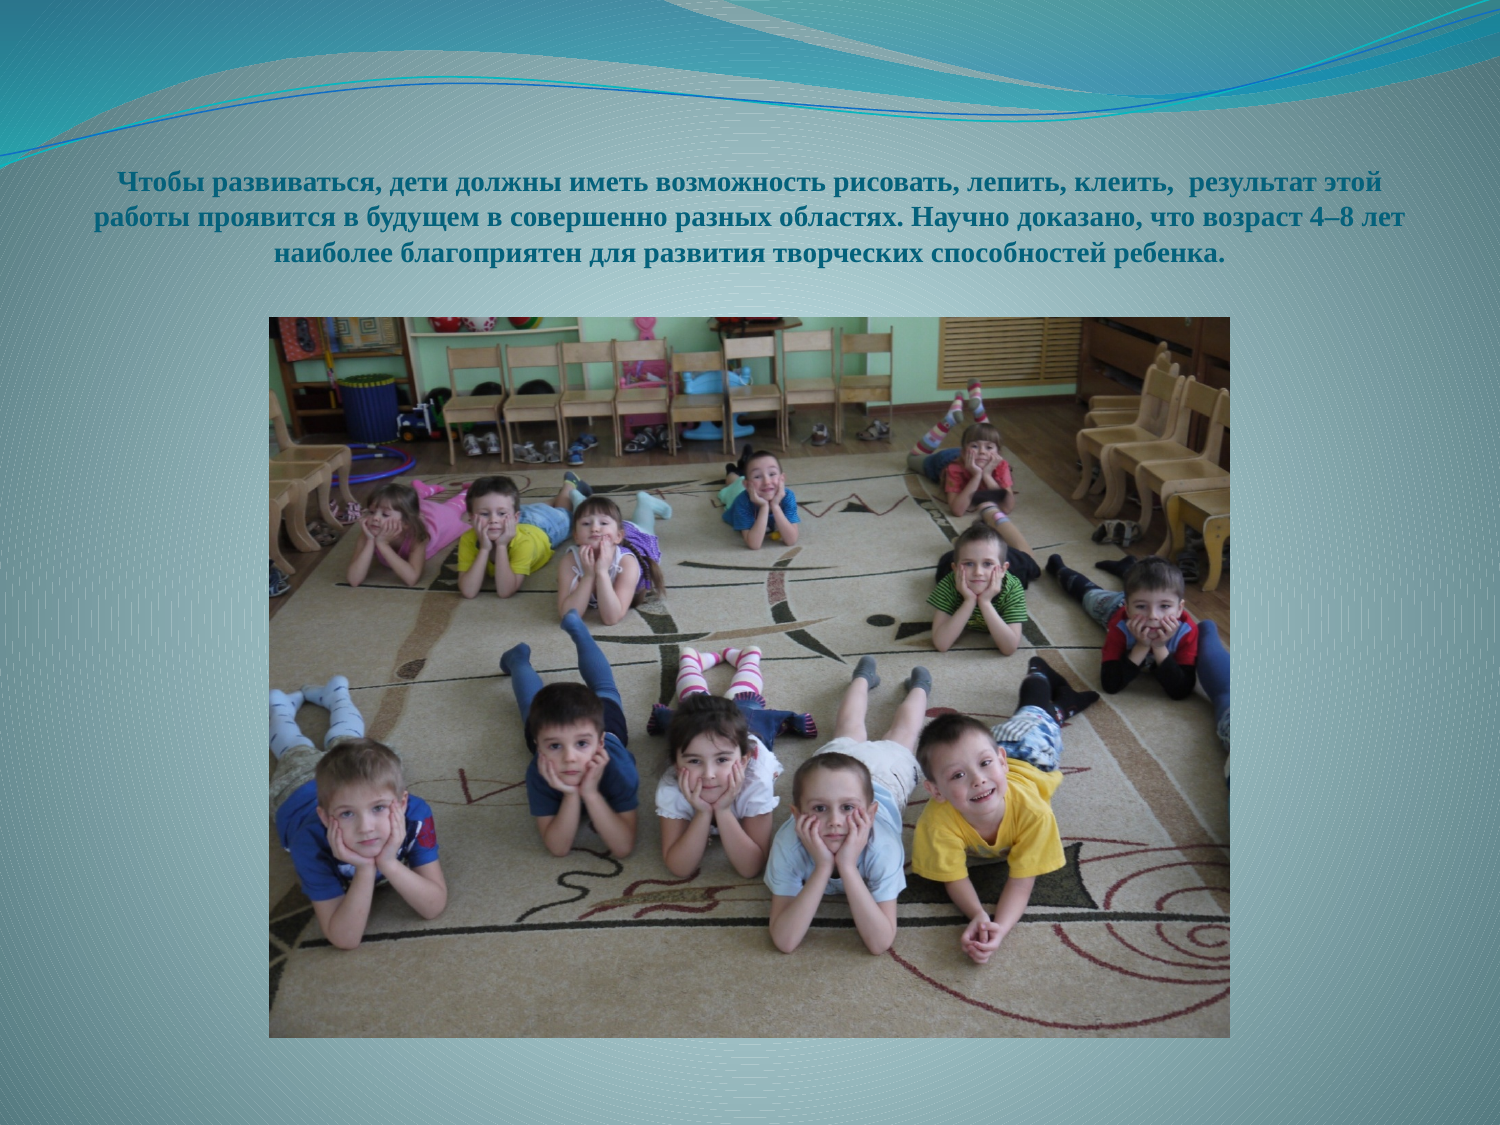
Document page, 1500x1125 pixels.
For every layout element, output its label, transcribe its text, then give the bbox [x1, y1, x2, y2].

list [269, 317, 1231, 1038]
title Чтобы развиваться, дети должны иметь возможность рисовать, лепить, клеить, результат этой работы проявится в будущем в совершенно разных областях. Научно доказано, что возраст 4–8 лет наиболее благоприятен для развития творческих способностей ребенка. [75, 115, 1425, 303]
